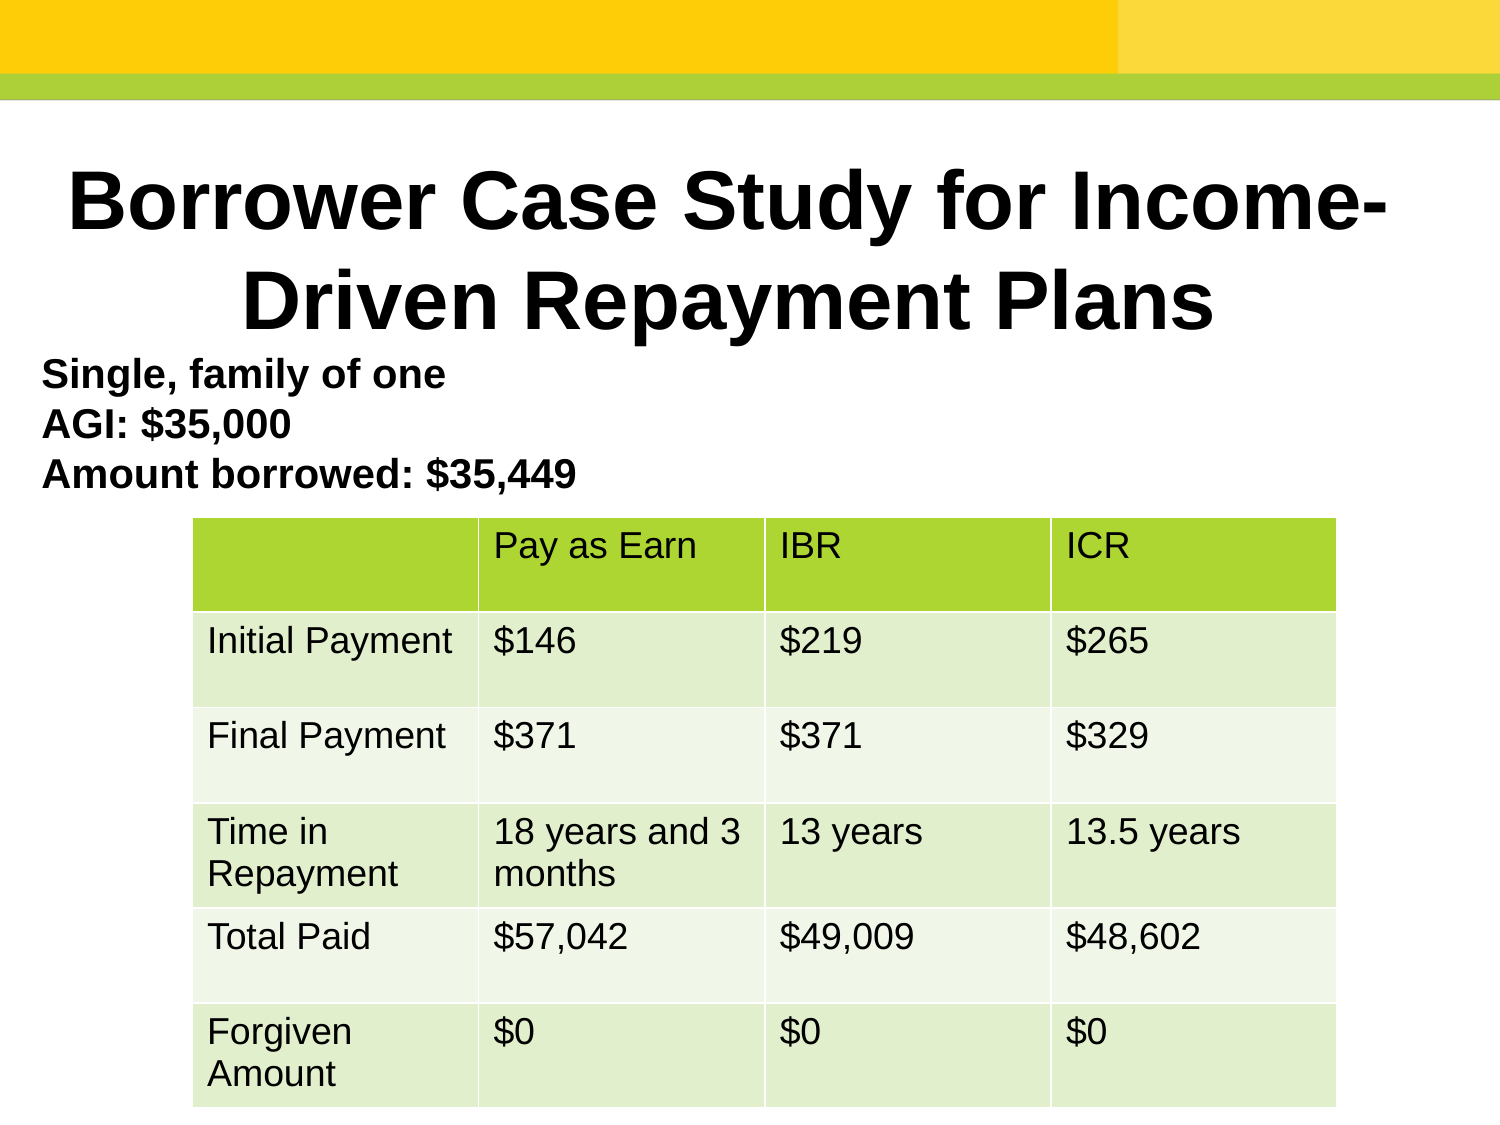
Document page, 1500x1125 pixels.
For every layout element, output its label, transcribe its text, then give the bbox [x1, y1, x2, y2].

table_cell Final Payment [193, 708, 478, 802]
table_cell $57,042 [479, 909, 764, 1002]
table_header [193, 518, 478, 611]
table_header Pay as Earn [479, 518, 764, 611]
table_cell $146 [479, 613, 764, 707]
table_cell 13.5 years [1052, 804, 1336, 907]
table_cell $49,009 [766, 909, 1050, 1002]
picture [0, 0, 1500, 1125]
table_header ICR [1052, 518, 1336, 611]
table_cell Initial Payment [193, 613, 478, 707]
table_cell $265 [1052, 613, 1336, 707]
table_cell Total Paid [193, 909, 478, 1002]
table_cell 13 years [766, 804, 1050, 907]
table_cell $0 [479, 1004, 764, 1107]
table_cell $0 [1052, 1004, 1336, 1107]
table_cell $371 [766, 708, 1050, 802]
table_cell $371 [479, 708, 764, 802]
text_box Borrower Case Study for Income-Driven Repayment Plans Single, family of one AGI: $35,000 Amount borrowed: $35,449 [26, 139, 1432, 604]
table_header IBR [766, 518, 1050, 611]
table_cell $0 [766, 1004, 1050, 1107]
table_cell Forgiven Amount [193, 1004, 478, 1107]
table_cell $219 [766, 613, 1050, 707]
table_cell Time in Repayment [193, 804, 478, 907]
table_cell $48,602 [1052, 909, 1336, 1002]
table_cell 18 years and 3 months [479, 804, 764, 907]
table_cell $329 [1052, 708, 1336, 802]
